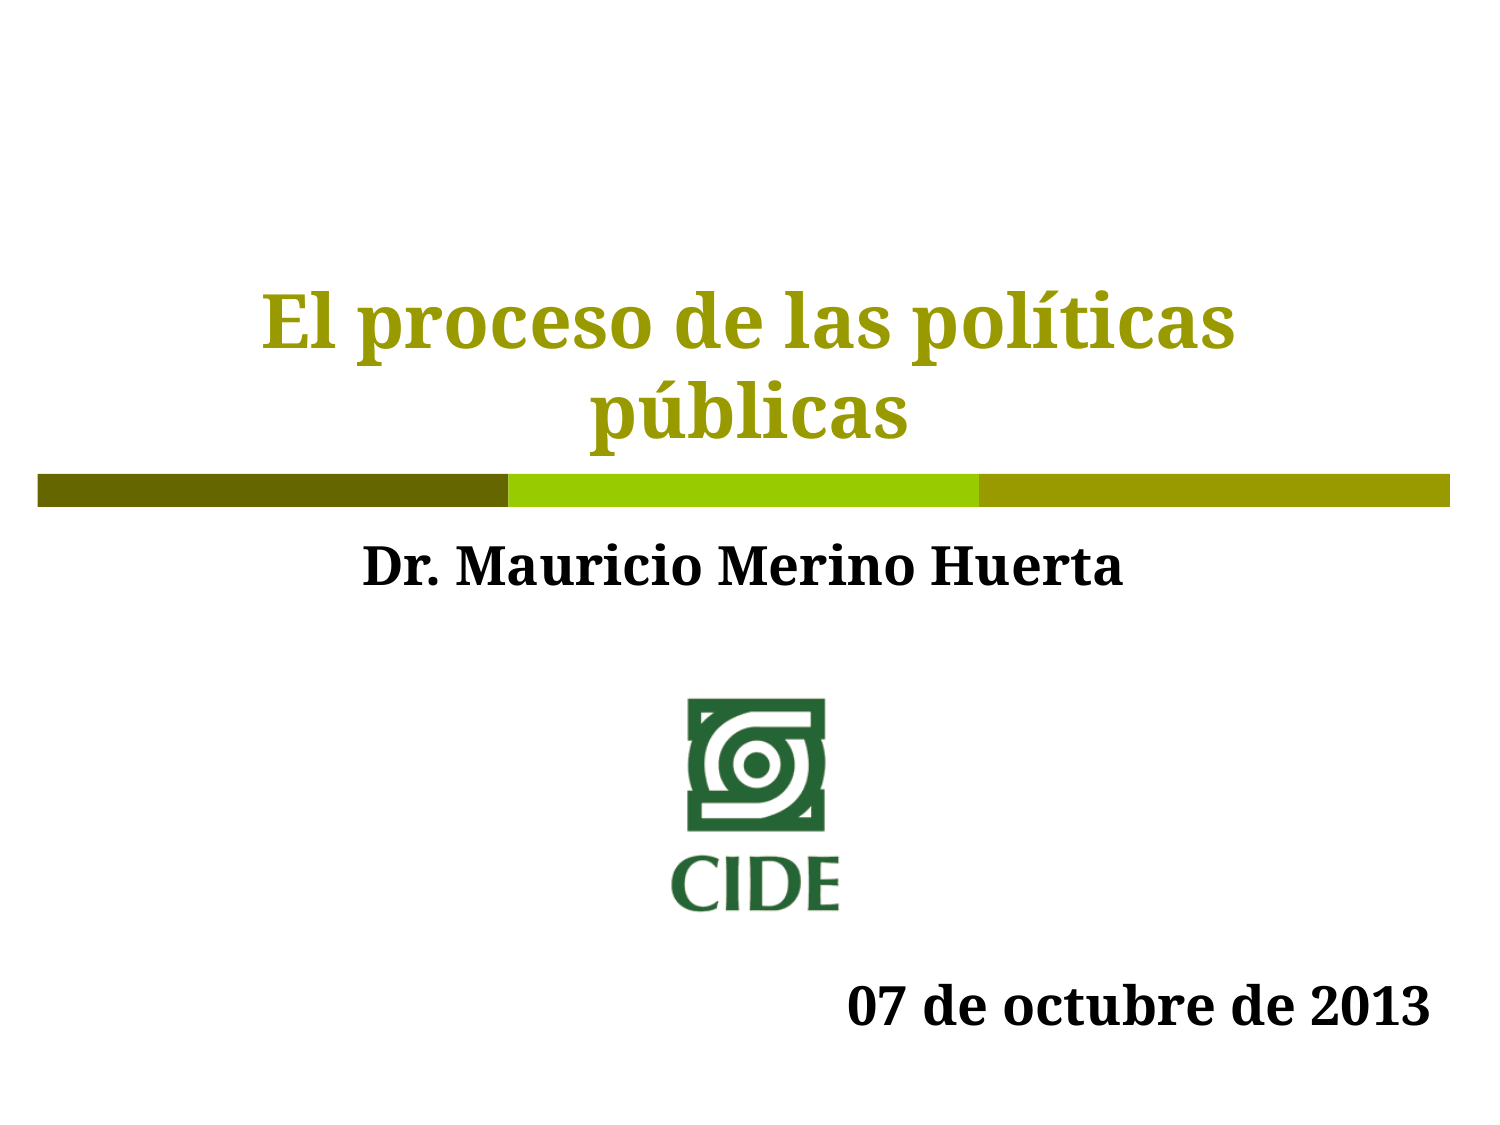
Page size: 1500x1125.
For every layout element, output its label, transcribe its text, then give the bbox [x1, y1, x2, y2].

picture [641, 690, 869, 918]
subtitle Dr. Mauricio Merino Huerta 07 de octubre de 2013 [41, 536, 1448, 1048]
title El proceso de las políticas públicas [112, 112, 1388, 462]
